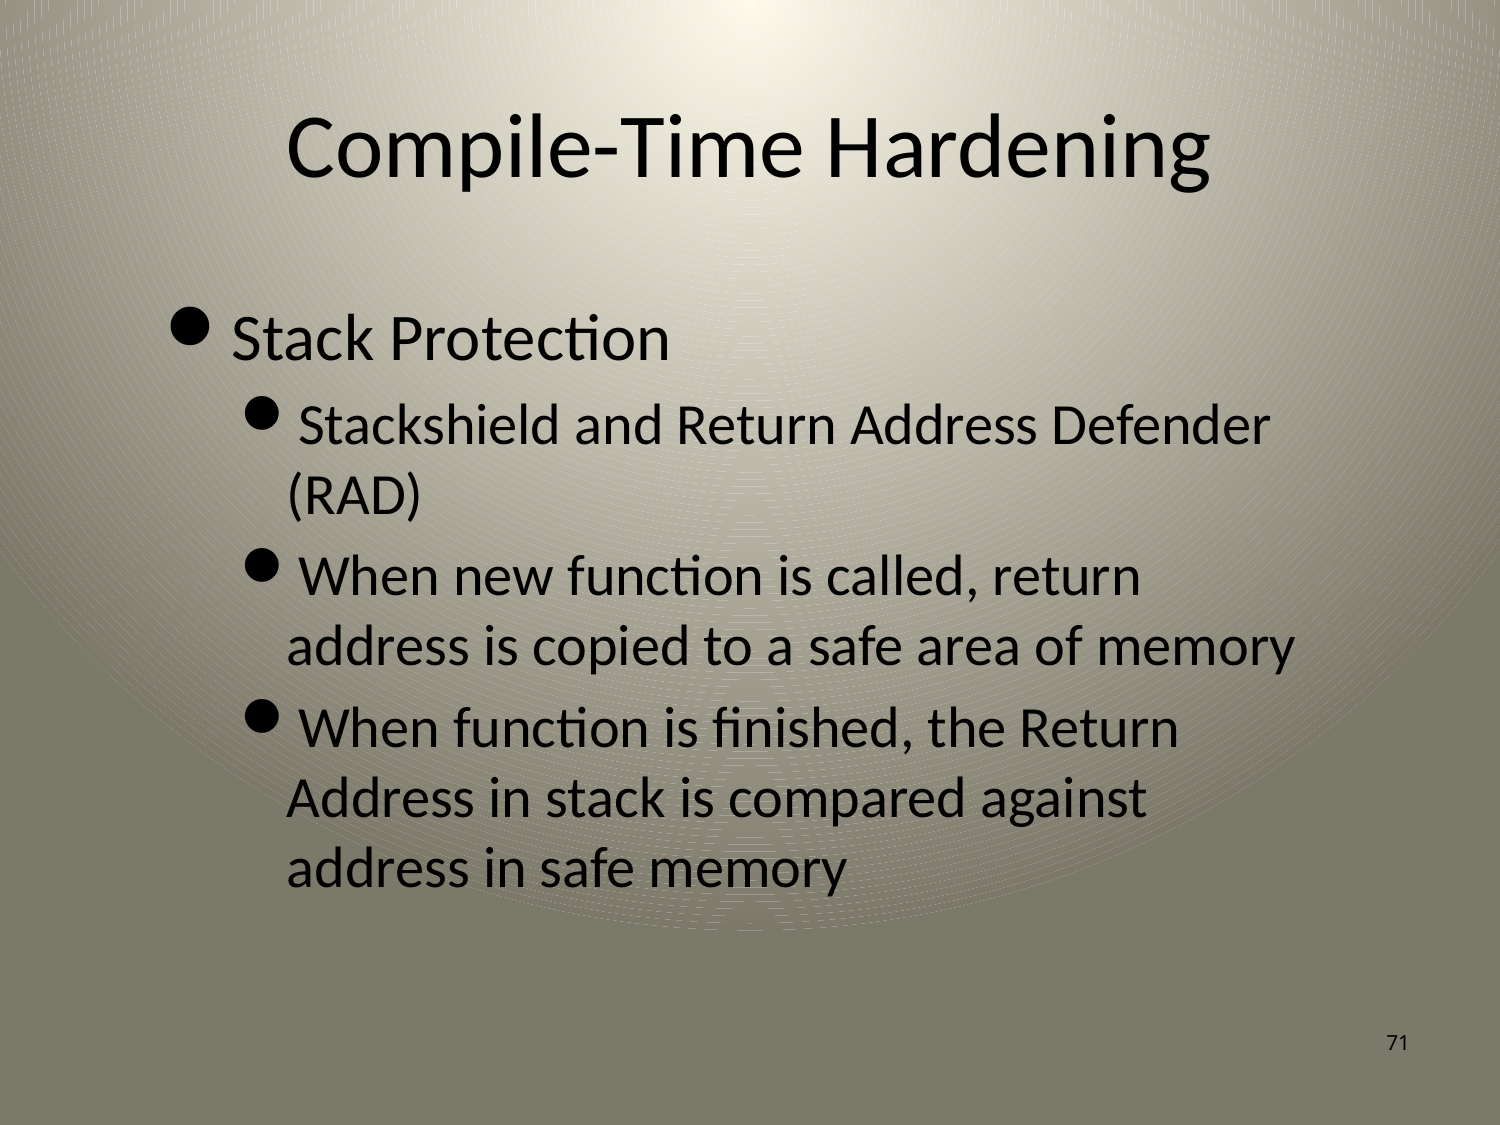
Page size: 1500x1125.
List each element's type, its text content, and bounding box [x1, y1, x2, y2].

list Stack Protection Stackshield and Return Address Defender (RAD) When new function is called, return address is copied to a safe area of memory When function is finished, the Return Address in stack is compared against address in safe memory [150, 286, 1350, 993]
title Compile-Time Hardening [150, 37, 1350, 245]
slide_number 71 [1074, 1021, 1425, 1067]
